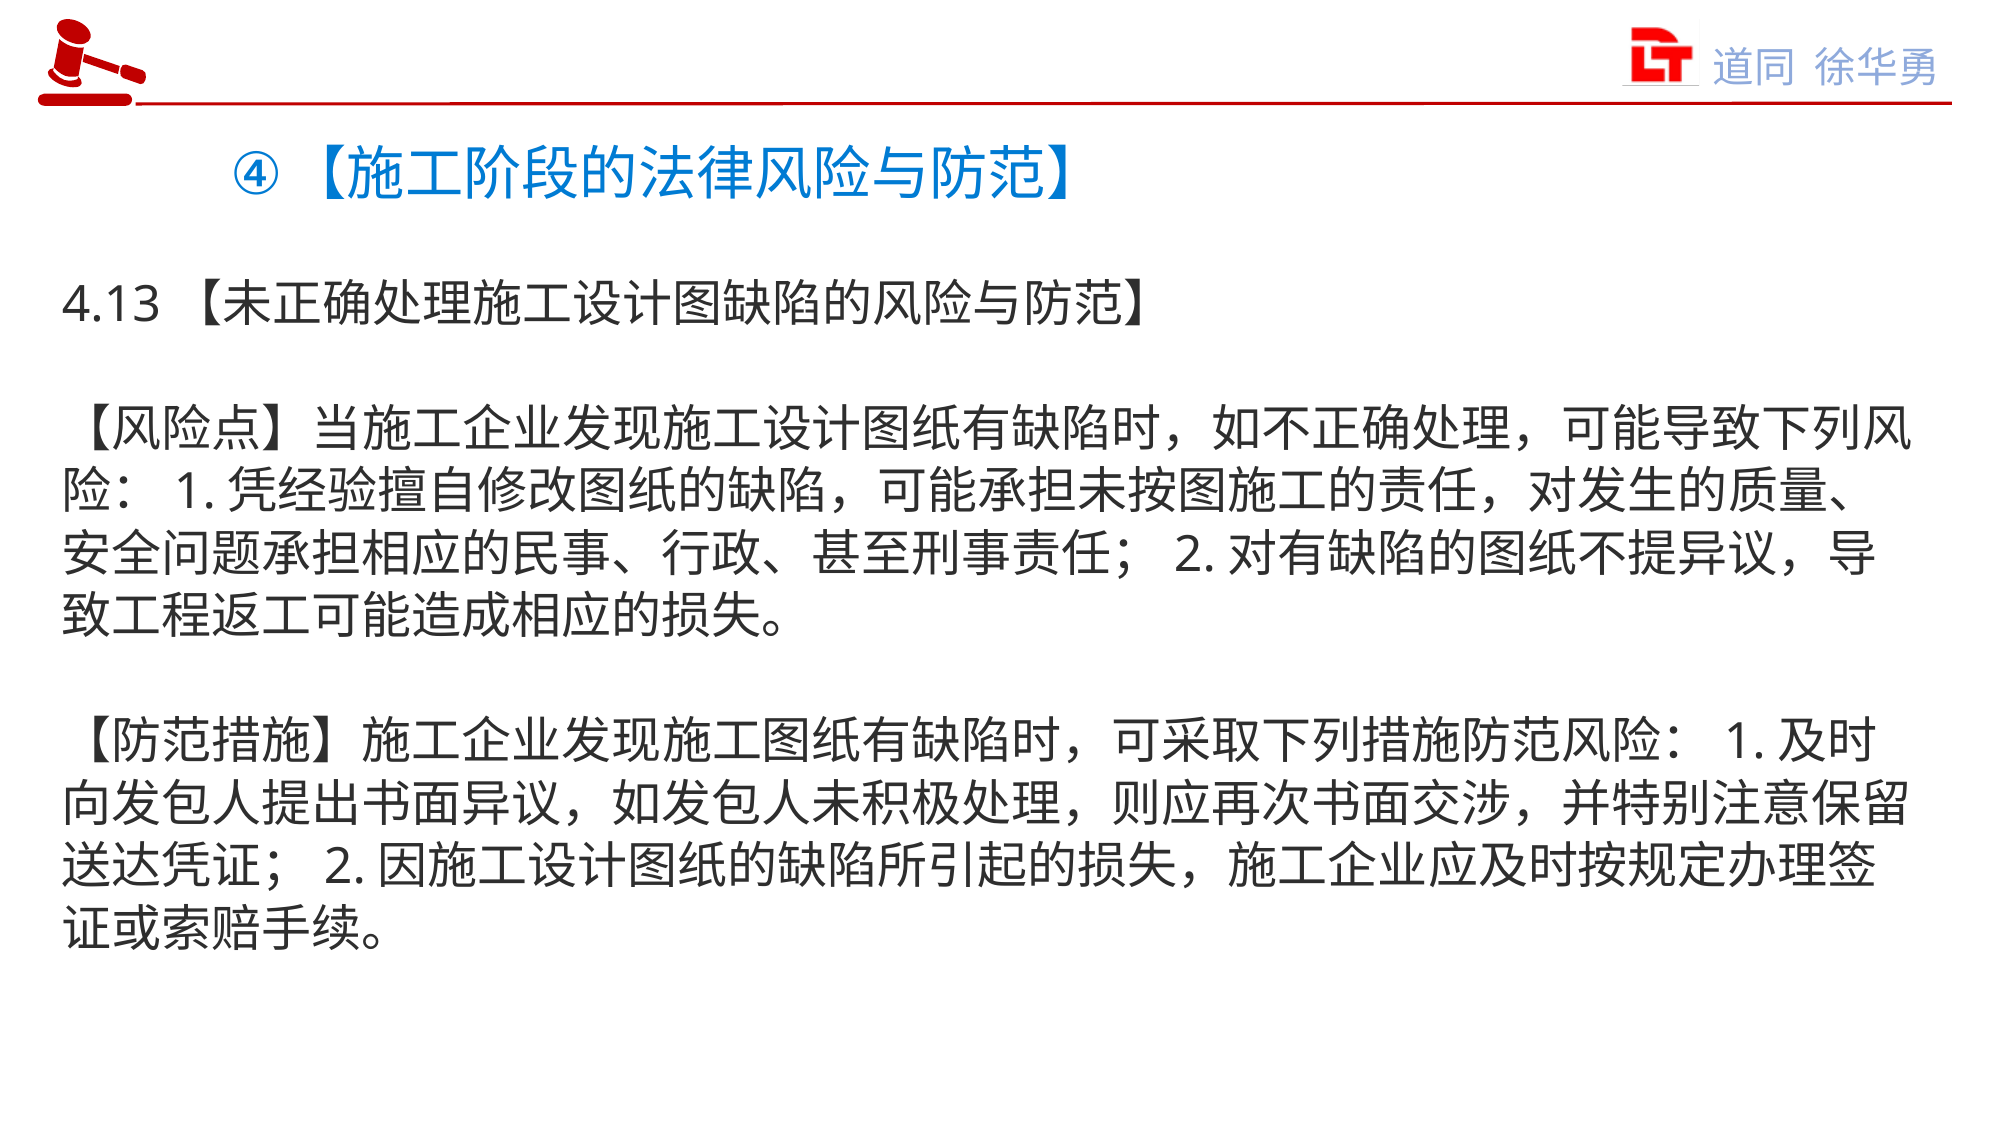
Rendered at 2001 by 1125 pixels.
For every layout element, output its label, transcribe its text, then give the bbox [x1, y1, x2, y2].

text_box 【施工阶段的法律风险与防范】 4.13【未正确处理施工设计图缺陷的风险与防范】 【风险点】当施工企业发现施工设计图纸有缺陷时，如不正确处理，可能导致下列风险：1.凭经验擅自修改图纸的缺陷，可能承担未按图施工的责任，对发生的质量、安全问题承担相应的民事、行政、甚至刑事责任；2.对有缺陷的图纸不提异议，导致工程返工可能造成相应的损失。 【防范措施】施工企业发现施工图纸有缺陷时，可采取下列措施防范风险：1.及时向发包人提出书面异议，如发包人未积极处理，则应再次书面交涉，并特别注意保留送达凭证；2.因施工设计图纸的缺陷所引起的损失，施工企业应及时按规定办理签证或索赔手续。 [47, 136, 1928, 964]
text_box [37, 17, 1954, 106]
picture [1622, 19, 1699, 97]
